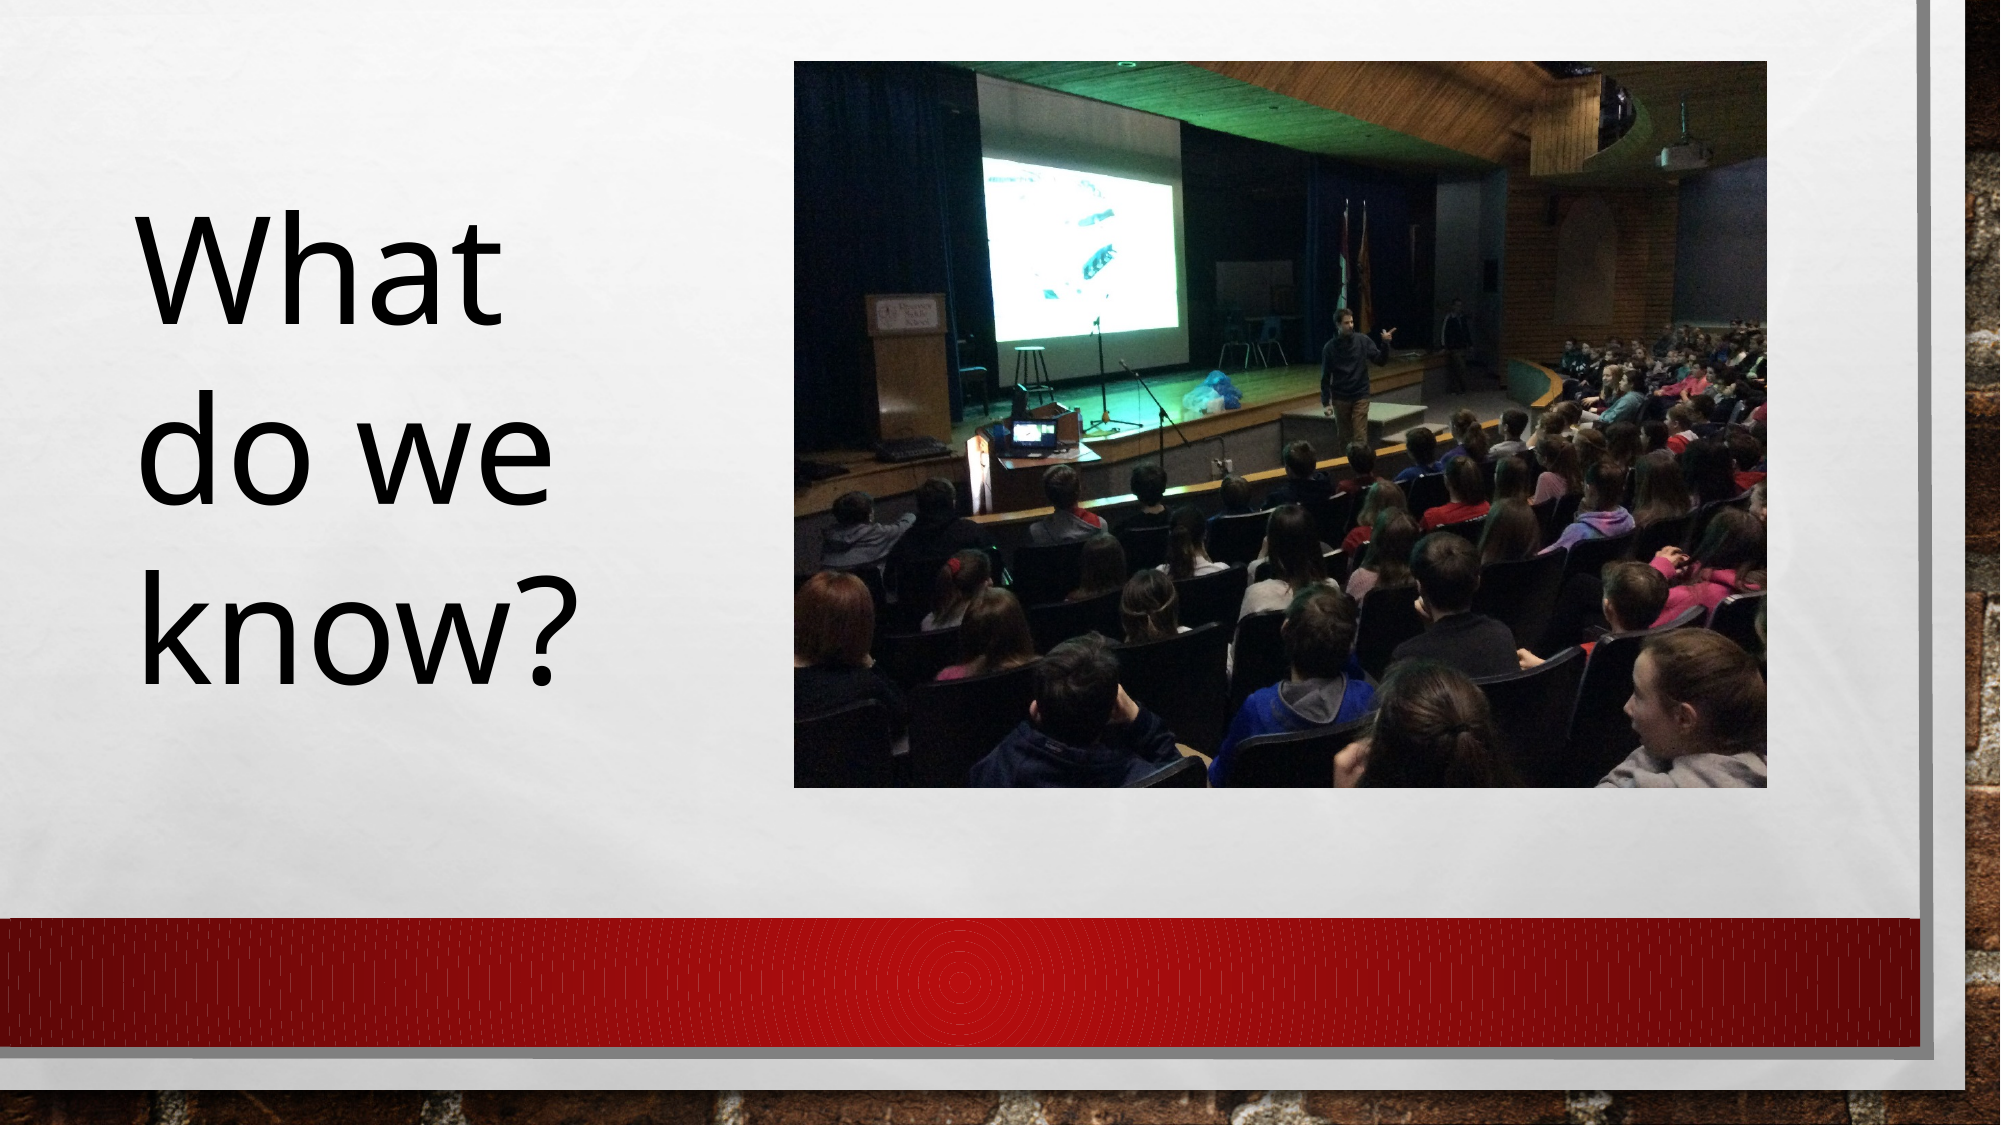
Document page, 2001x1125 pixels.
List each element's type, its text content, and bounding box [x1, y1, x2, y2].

picture [794, 61, 1767, 788]
picture [0, 0, 2000, 1125]
text_box What do we know? [119, 167, 724, 723]
